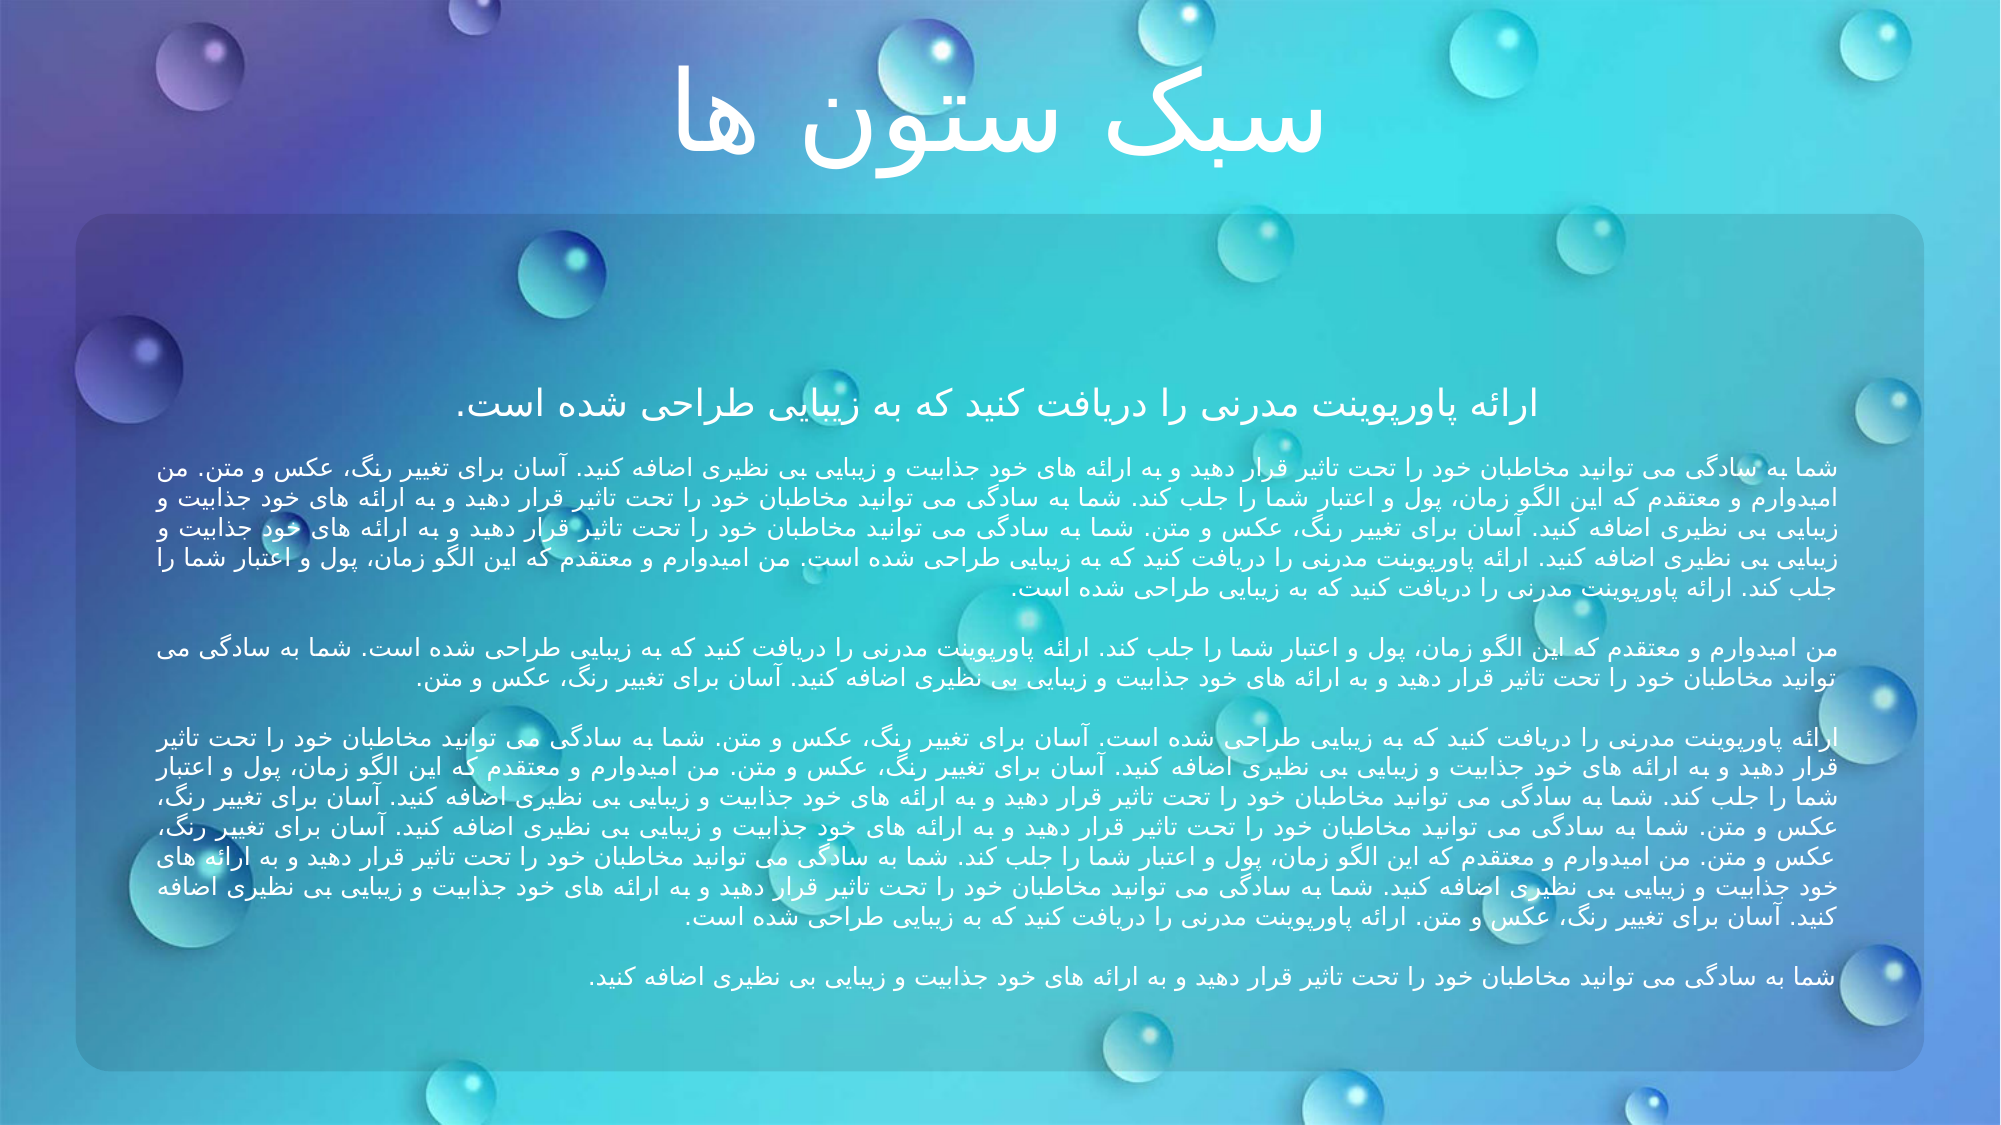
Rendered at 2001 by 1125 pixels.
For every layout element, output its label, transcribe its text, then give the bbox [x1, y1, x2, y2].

picture [0, 0, 2001, 1125]
text_box [74, 212, 1926, 1073]
text_box سبک ستون ها [53, 32, 1947, 182]
text_box ارائه پاورپوینت مدرنی را دریافت کنید که به زیبایی طراحی شده است. [141, 371, 1854, 432]
text_box شما به سادگی می توانید مخاطبان خود را تحت تاثیر قرار دهید و به ارائه های خود جذابیت و زیبایی بی نظیری اضافه کنید. آسان برای تغییر رنگ، عکس و متن. من امیدوارم و معتقدم که این الگو زمان، پول و اعتبار شما را جلب کند. شما به سادگی می توانید مخاطبان خود را تحت تاثیر قرار دهید و به ارائه های خود جذابیت و زیبایی بی نظیری اضافه کنید. آسان برای تغییر رنگ، عکس و متن. شما به سادگی می توانید مخاطبان خود را تحت تاثیر قرار دهید و به ارائه های خود جذابیت و زیبایی بی نظیری اضافه کنید. ارائه پاورپوینت مدرنی را دریافت کنید که به زیبایی طراحی شده است. من امیدوارم و معتقدم که این الگو زمان، پول و اعتبار شما را جلب کند. ارائه پاورپوینت مدرنی را دریافت کنید که به زیبایی طراحی شده است. من امیدوارم و معتقدم که این الگو زمان، پول و اعتبار شما را جلب کند. ارائه پاورپوینت مدرنی را دریافت کنید که به زیبایی طراحی شده است. شما به سادگی می توانید مخاطبان خود را تحت تاثیر قرار دهید و به ارائه های خود جذابیت و زیبایی بی نظیری اضافه کنید. آسان برای تغییر رنگ، عکس و متن. ارائه پاورپوینت مدرنی را دریافت کنید که به زیبایی طراحی شده است. آسان برای تغییر رنگ، عکس و متن. شما به سادگی می توانید مخاطبان خود را تحت تاثیر قرار دهید و به ارائه های خود جذابیت و زیبایی بی نظیری اضافه کنید. آسان برای تغییر رنگ، عکس و متن. من امیدوارم و معتقدم که این الگو زمان، پول و اعتبار شما را جلب کند. شما به سادگی می توانید مخاطبان خود را تحت تاثیر قرار دهید و به ارائه های خود جذابیت و زیبایی بی نظیری اضافه کنید. آسان برای تغییر رنگ، عکس و متن. شما به سادگی می توانید مخاطبان خود را تحت تاثیر قرار دهید و به ارائه های خود جذابیت و زیبایی بی نظیری اضافه کنید. آسان برای تغییر رنگ، عکس و متن. من امیدوارم و معتقدم که این الگو زمان، پول و اعتبار شما را جلب کند. شما به سادگی می توانید مخاطبان خود را تحت تاثیر قرار دهید و به ارائه های خود جذابیت و زیبایی بی نظیری اضافه کنید. شما به سادگی می توانید مخاطبان خود را تحت تاثیر قرار دهید و به ارائه های خود جذابیت و زیبایی بی نظیری اضافه کنید. آسان برای تغییر رنگ، عکس و متن. ارائه پاورپوینت مدرنی را دریافت کنید که به زیبایی طراحی شده است. شما به سادگی می توانید مخاطبان خود را تحت تاثیر قرار دهید و به ارائه های خود جذابیت و زیبایی بی نظیری اضافه کنید. [141, 444, 1854, 998]
